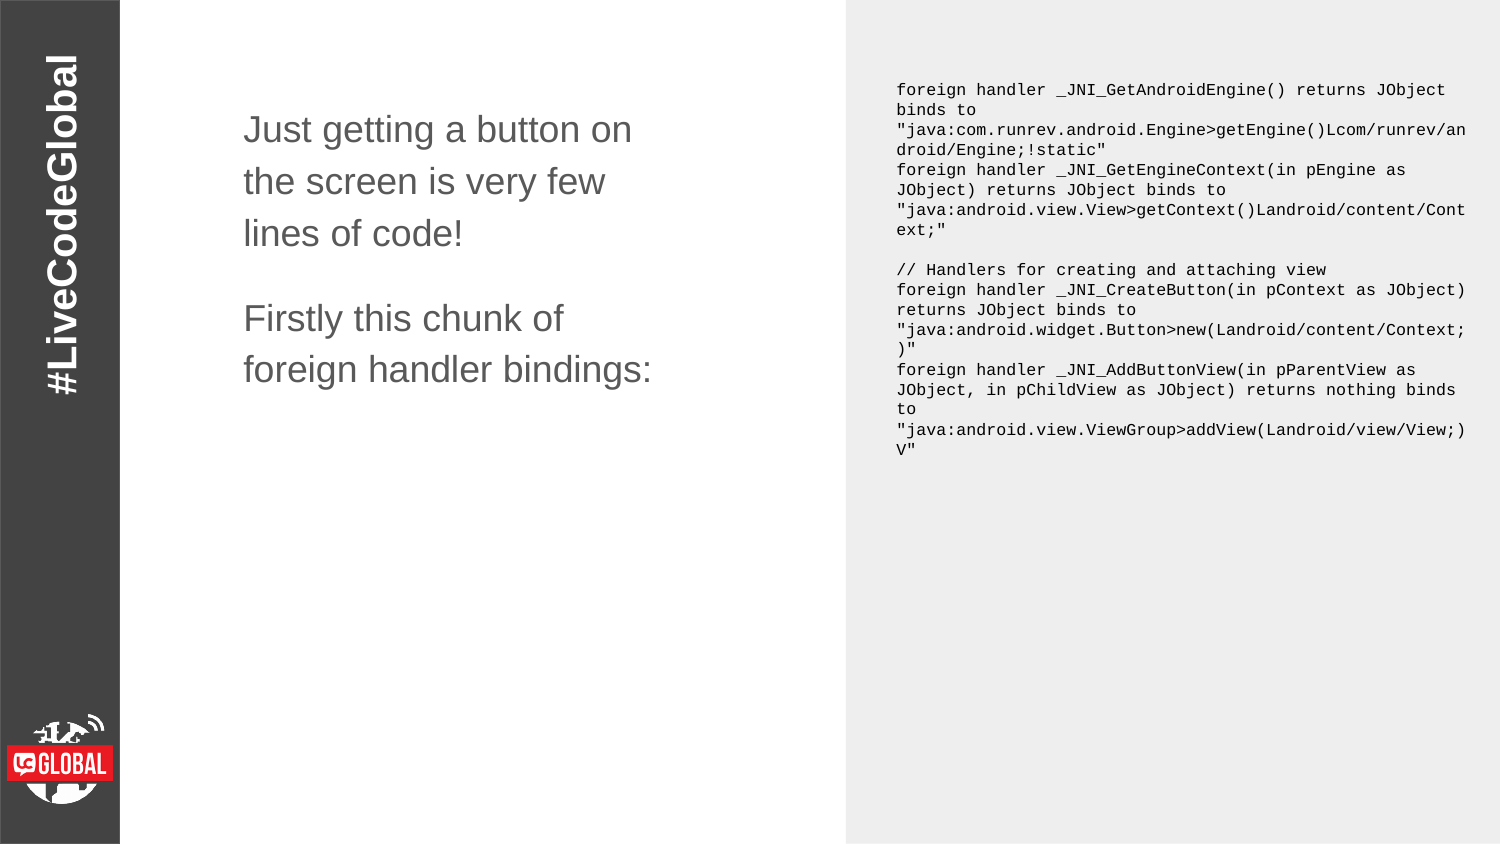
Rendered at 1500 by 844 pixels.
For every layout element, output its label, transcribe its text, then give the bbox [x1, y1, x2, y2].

picture [7, 714, 113, 804]
text_box foreign handler _JNI_GetAndroidEngine() returns JObject binds to "java:com.runrev.android.Engine>getEngine()Lcom/runrev/android/Engine;!static" foreign handler _JNI_GetEngineContext(in pEngine as JObject) returns JObject binds to "java:android.view.View>getContext()Landroid/content/Context;" // Handlers for creating and attaching view foreign handler _JNI_CreateButton(in pContext as JObject) returns JObject binds to "java:android.widget.Button>new(Landroid/content/Context;)" foreign handler _JNI_AddButtonView(in pParentView as JObject, in pChildView as JObject) returns nothing binds to "java:android.view.ViewGroup>addView(Landroid/view/View;)V" [881, 43, 1490, 844]
subtitle Just getting a button on the screen is very few lines of code! Firstly this chunk of foreign handler bindings: [228, 83, 671, 682]
